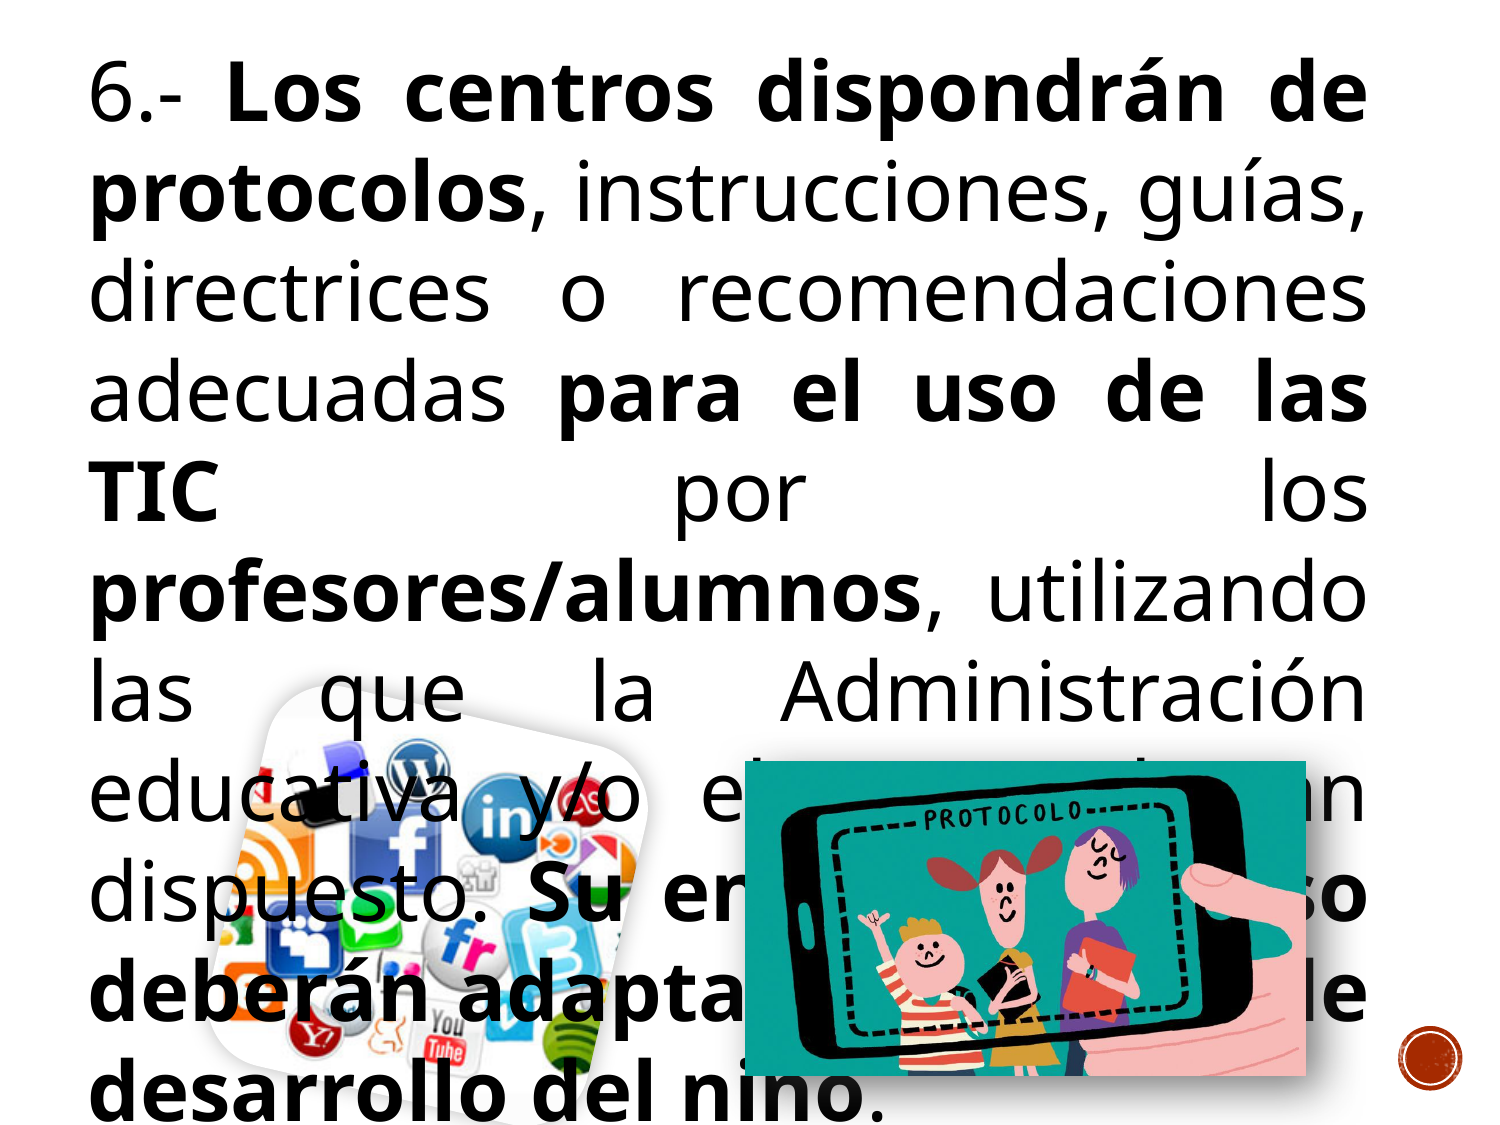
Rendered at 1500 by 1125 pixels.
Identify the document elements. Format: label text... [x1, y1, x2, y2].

picture [745, 761, 1306, 1076]
picture [235, 713, 621, 1099]
text_box 6.- Los centros dispondrán de protocolos, instrucciones, guías, directrices o recomendaciones adecuadas para el uso de las TIC por los profesores/alumnos, utilizando las que la Administración educativa y/o el centro hayan dispuesto. Su enseñanza y uso deberán adaptarse al grado de desarrollo del niño. [72, 30, 1386, 1125]
